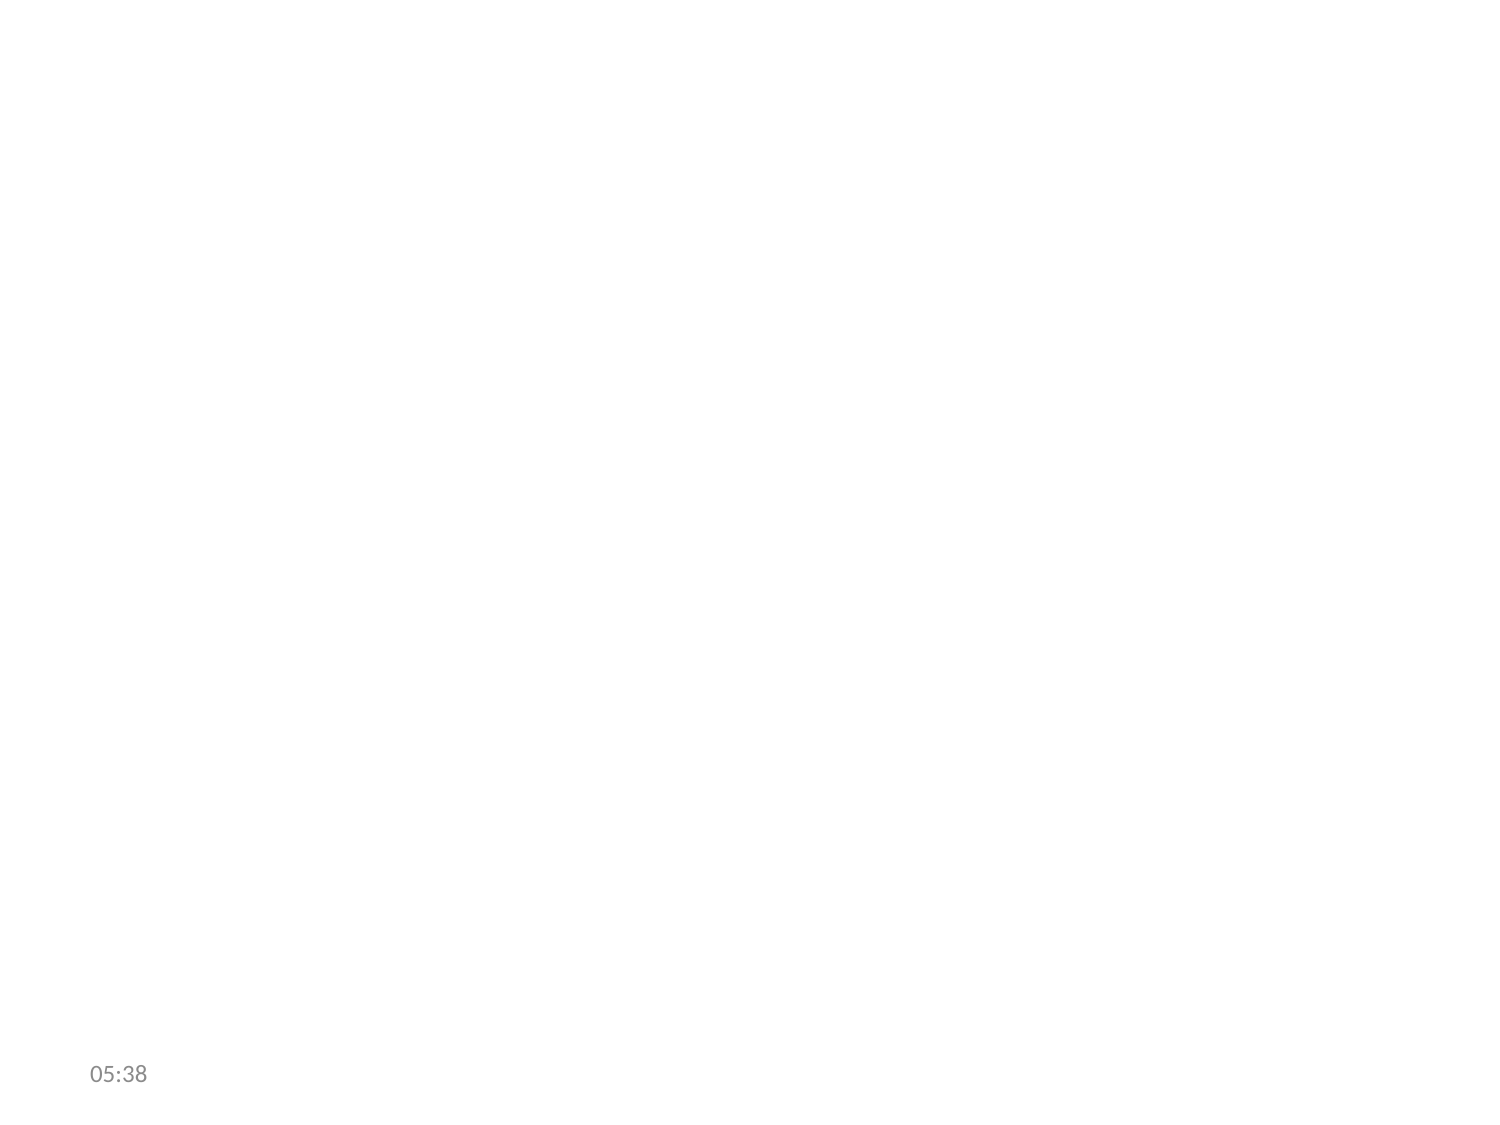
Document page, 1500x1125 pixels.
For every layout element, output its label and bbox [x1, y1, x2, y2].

slide_number [75, 1042, 425, 1103]
